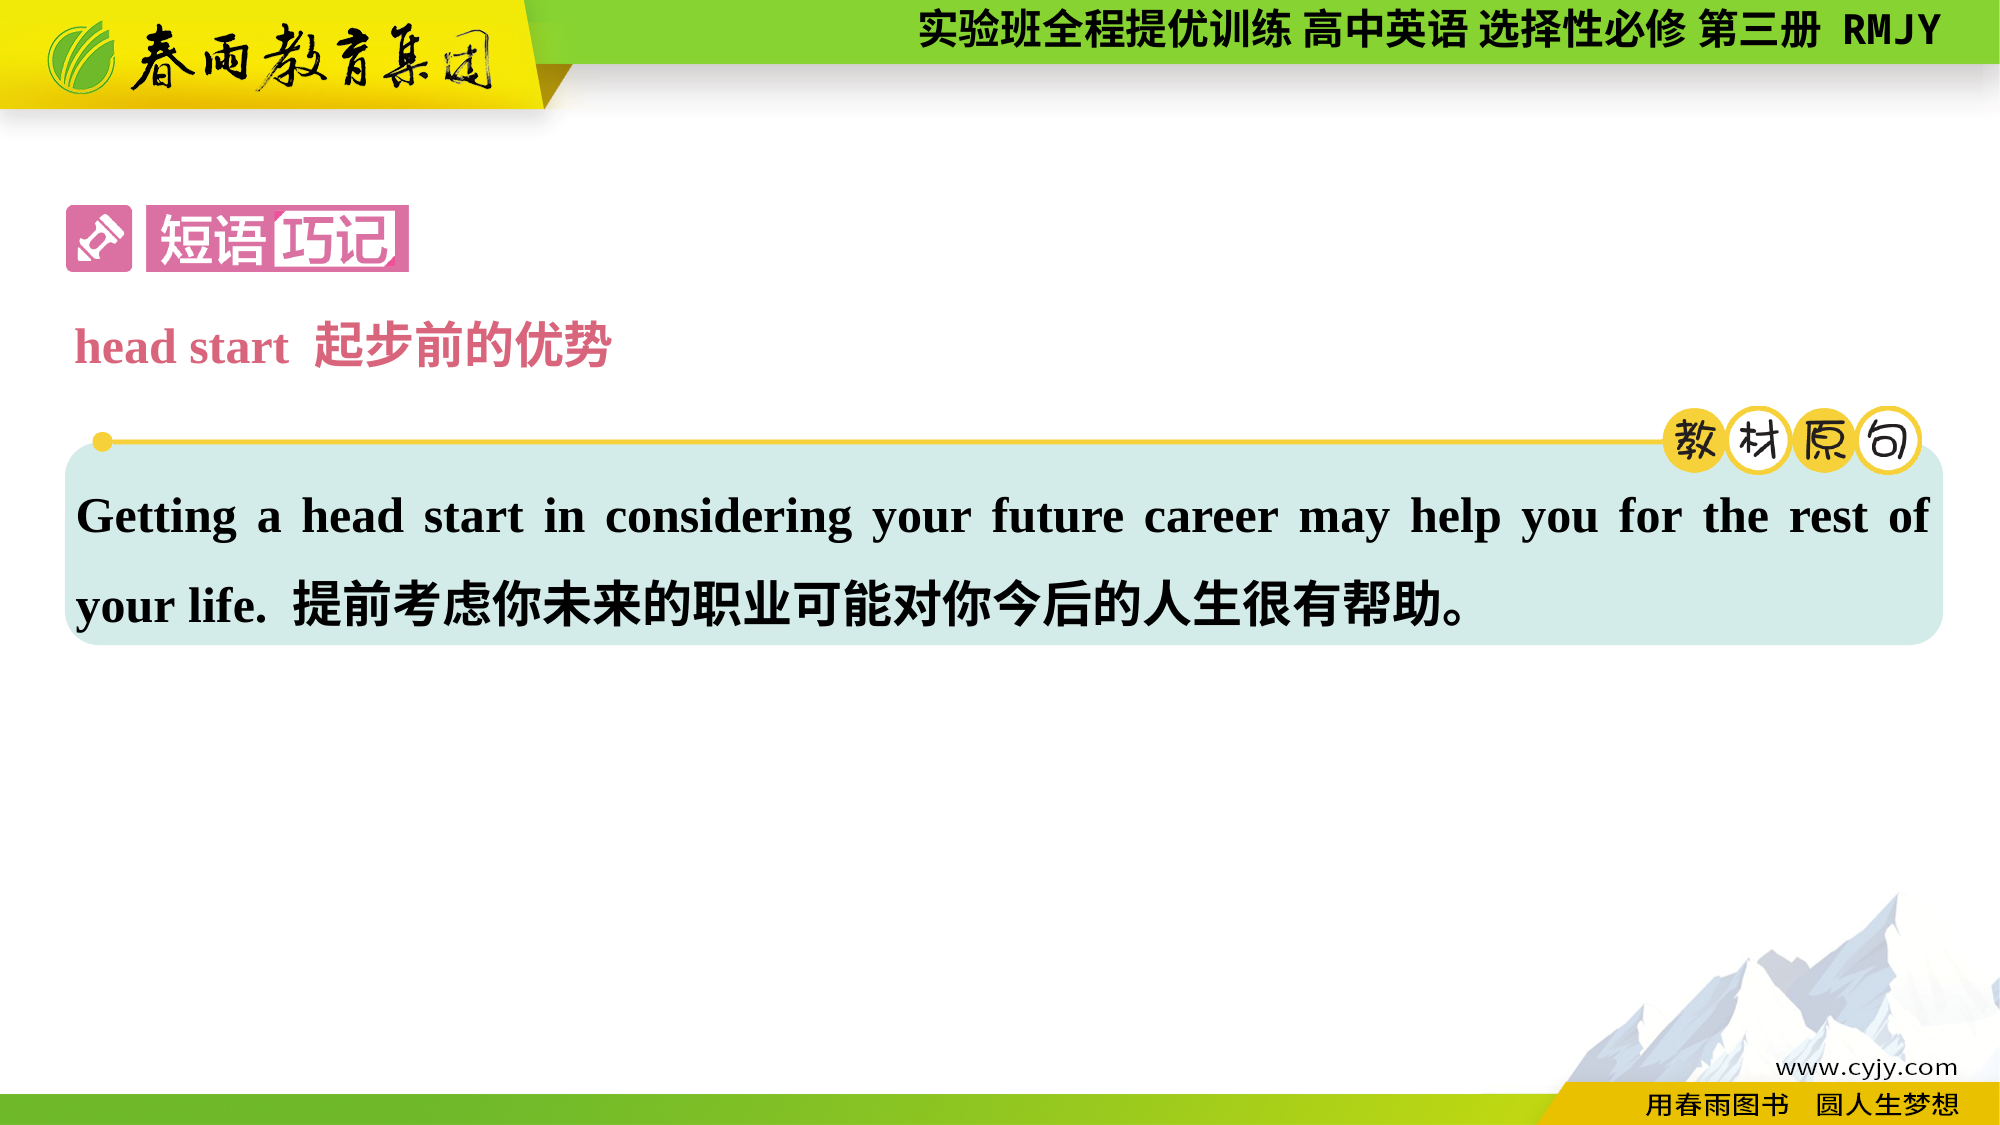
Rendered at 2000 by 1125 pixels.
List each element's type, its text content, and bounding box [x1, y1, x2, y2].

text_box [80, 640, 1928, 646]
picture [0, 0, 2000, 1125]
text_box Getting a head start in considering your future career may help you for the rest of your life. 提前考虑你未来的职业可能对你今后的人生很有帮助。 [60, 445, 1945, 640]
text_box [92, 405, 1923, 505]
list head start 起步前的优势 [59, 276, 1944, 371]
